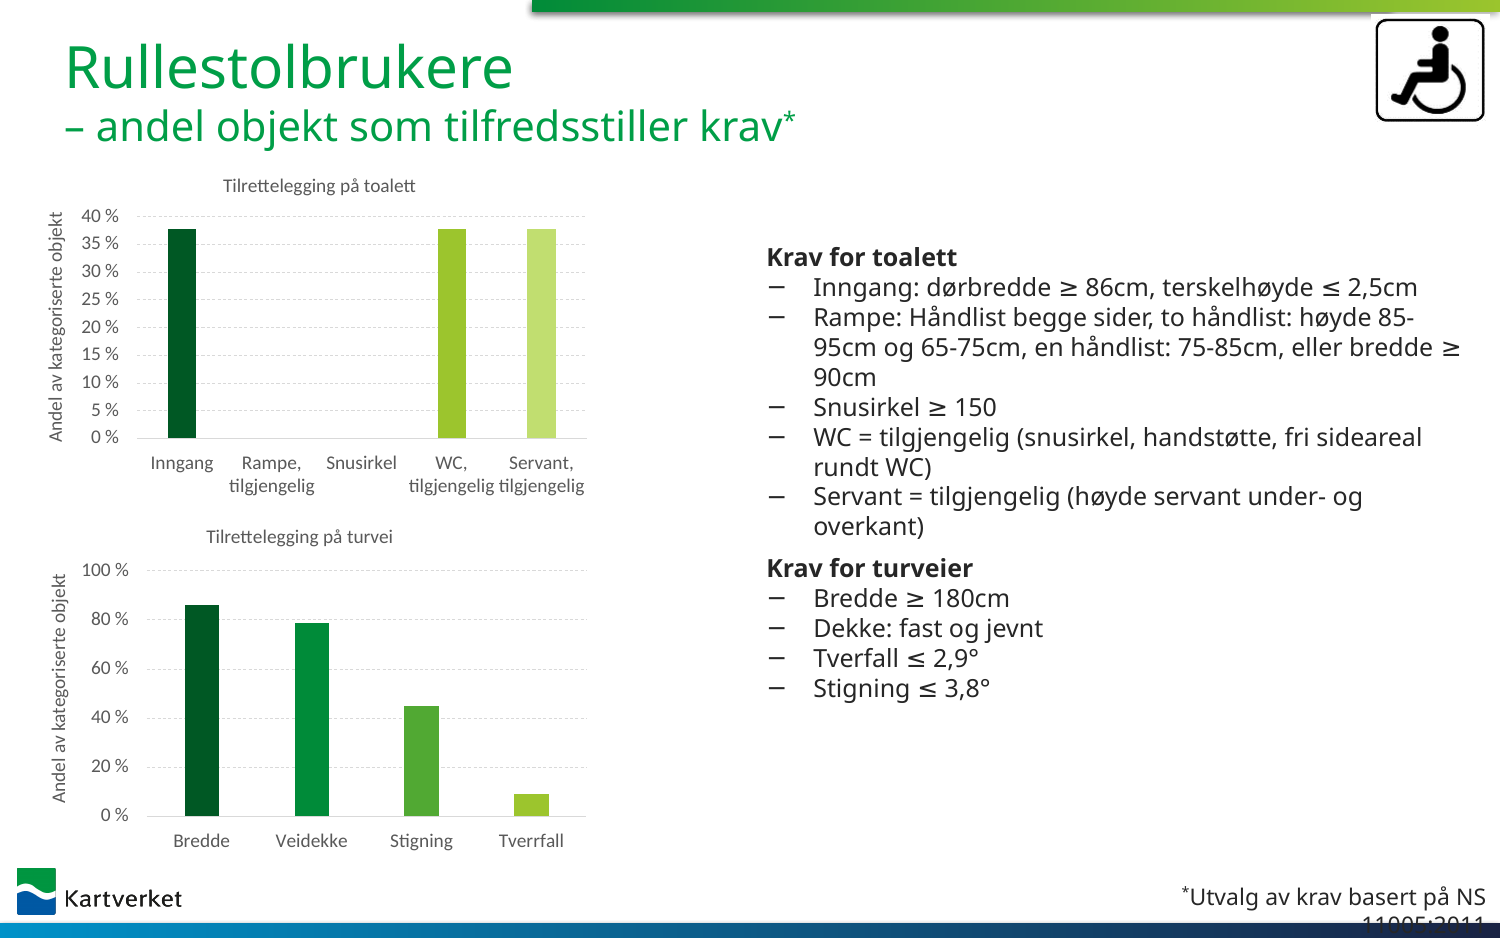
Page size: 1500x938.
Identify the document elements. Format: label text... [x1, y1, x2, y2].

text_box *Utvalg av krav basert på NS 11005:2011 [1068, 873, 1500, 938]
picture [41, 166, 598, 505]
picture [41, 520, 598, 859]
text_box Krav for turveier Bredde ≥ 180cm Dekke: fast og jevnt Tverfall ≤ 2,9° Stigning ≤ 3,8° [751, 545, 1483, 710]
text_box Krav for toalett Inngang: dørbredde ≥ 86cm, terskelhøyde ≤ 2,5cm Rampe: Håndlist begge sider, to håndlist: høyde 85-95cm og 65-75cm, en håndlist: 75-85cm, eller bredde ≥ 90cm Snusirkel ≥ 150 WC = tilgjengelig (snusirkel, handstøtte, fri sideareal rundt WC) Servant = tilgjengelig (høyde servant under- og overkant) [751, 234, 1483, 545]
picture [1371, 13, 1491, 127]
text_box Rullestolbrukere – andel objekt som tilfredsstiller krav* [49, 14, 1431, 158]
